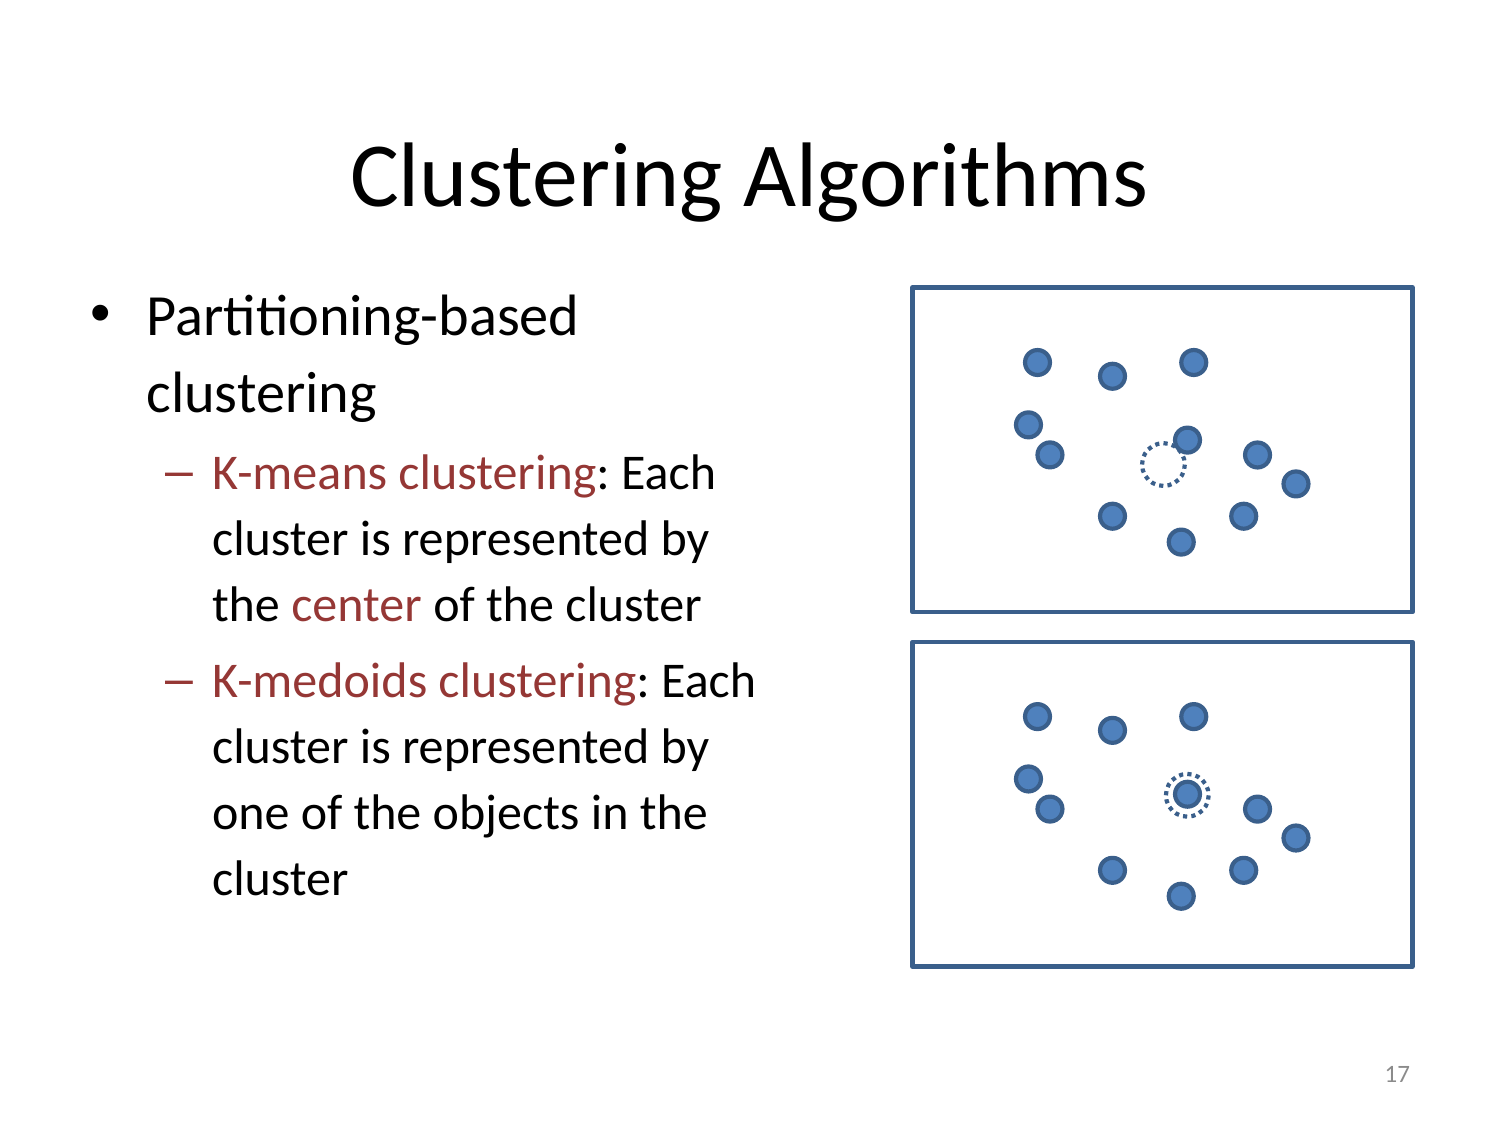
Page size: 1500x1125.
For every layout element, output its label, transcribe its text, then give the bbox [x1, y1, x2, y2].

text_box [1166, 881, 1196, 911]
text_box [1281, 469, 1311, 499]
title Clustering Algorithms [75, 45, 1425, 233]
text_box [910, 640, 1415, 969]
text_box [1281, 823, 1311, 853]
text_box [1172, 779, 1203, 809]
text_box [1179, 347, 1209, 378]
text_box [1139, 441, 1187, 488]
text_box [1163, 771, 1211, 819]
text_box [1097, 361, 1128, 391]
list Partitioning-based clustering K-means clustering: Each cluster is represented by the center of the cluster K-medoids clustering: Each cluster is represented by one of the objects in the cluster [75, 262, 800, 963]
text_box [1035, 794, 1065, 824]
text_box [1022, 347, 1053, 378]
text_box [1229, 501, 1259, 531]
text_box [1242, 794, 1273, 824]
text_box [1179, 702, 1209, 732]
text_box [1242, 440, 1273, 470]
text_box [1097, 501, 1128, 531]
text_box [910, 285, 1415, 614]
slide_number 17 [1074, 1042, 1425, 1103]
text_box [1097, 855, 1128, 885]
text_box [1022, 702, 1053, 732]
text_box [1166, 527, 1196, 557]
text_box [1097, 715, 1128, 745]
text_box [1172, 425, 1203, 455]
text_box [1013, 410, 1044, 440]
text_box [1229, 855, 1259, 885]
text_box [1013, 764, 1044, 794]
text_box [1035, 440, 1065, 470]
